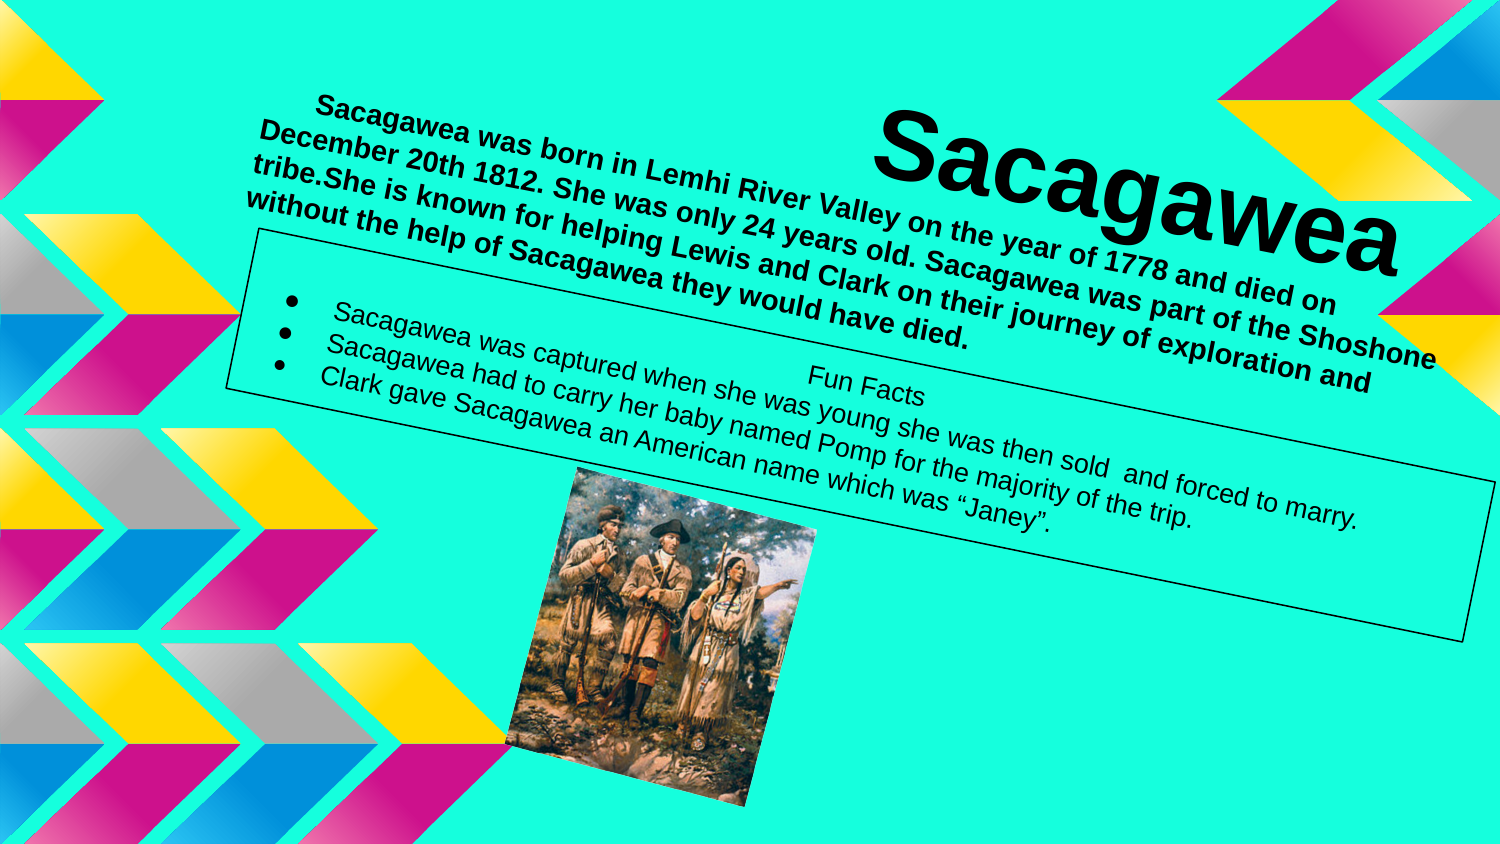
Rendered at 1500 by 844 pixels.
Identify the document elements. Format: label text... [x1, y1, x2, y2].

title Sacagawea Sacagawea was born in Lemhi River Valley on the year of 1778 and died on December 20th 1812. She was only 24 years old. Sacagawea was part of the Shoshone tribe.She is known for helping Lewis and Clark on their journey of exploration and without the help of Sacagawea they would have died. [226, 0, 1500, 467]
subtitle Fun Facts Sacagawea was captured when she was young she was then sold and forced to marry. Sacagawea had to carry her baby named Pomp for the majority of the trip. Clark gave Sacagawea an American name which was “Janey”. [226, 228, 1496, 642]
picture [505, 467, 817, 806]
